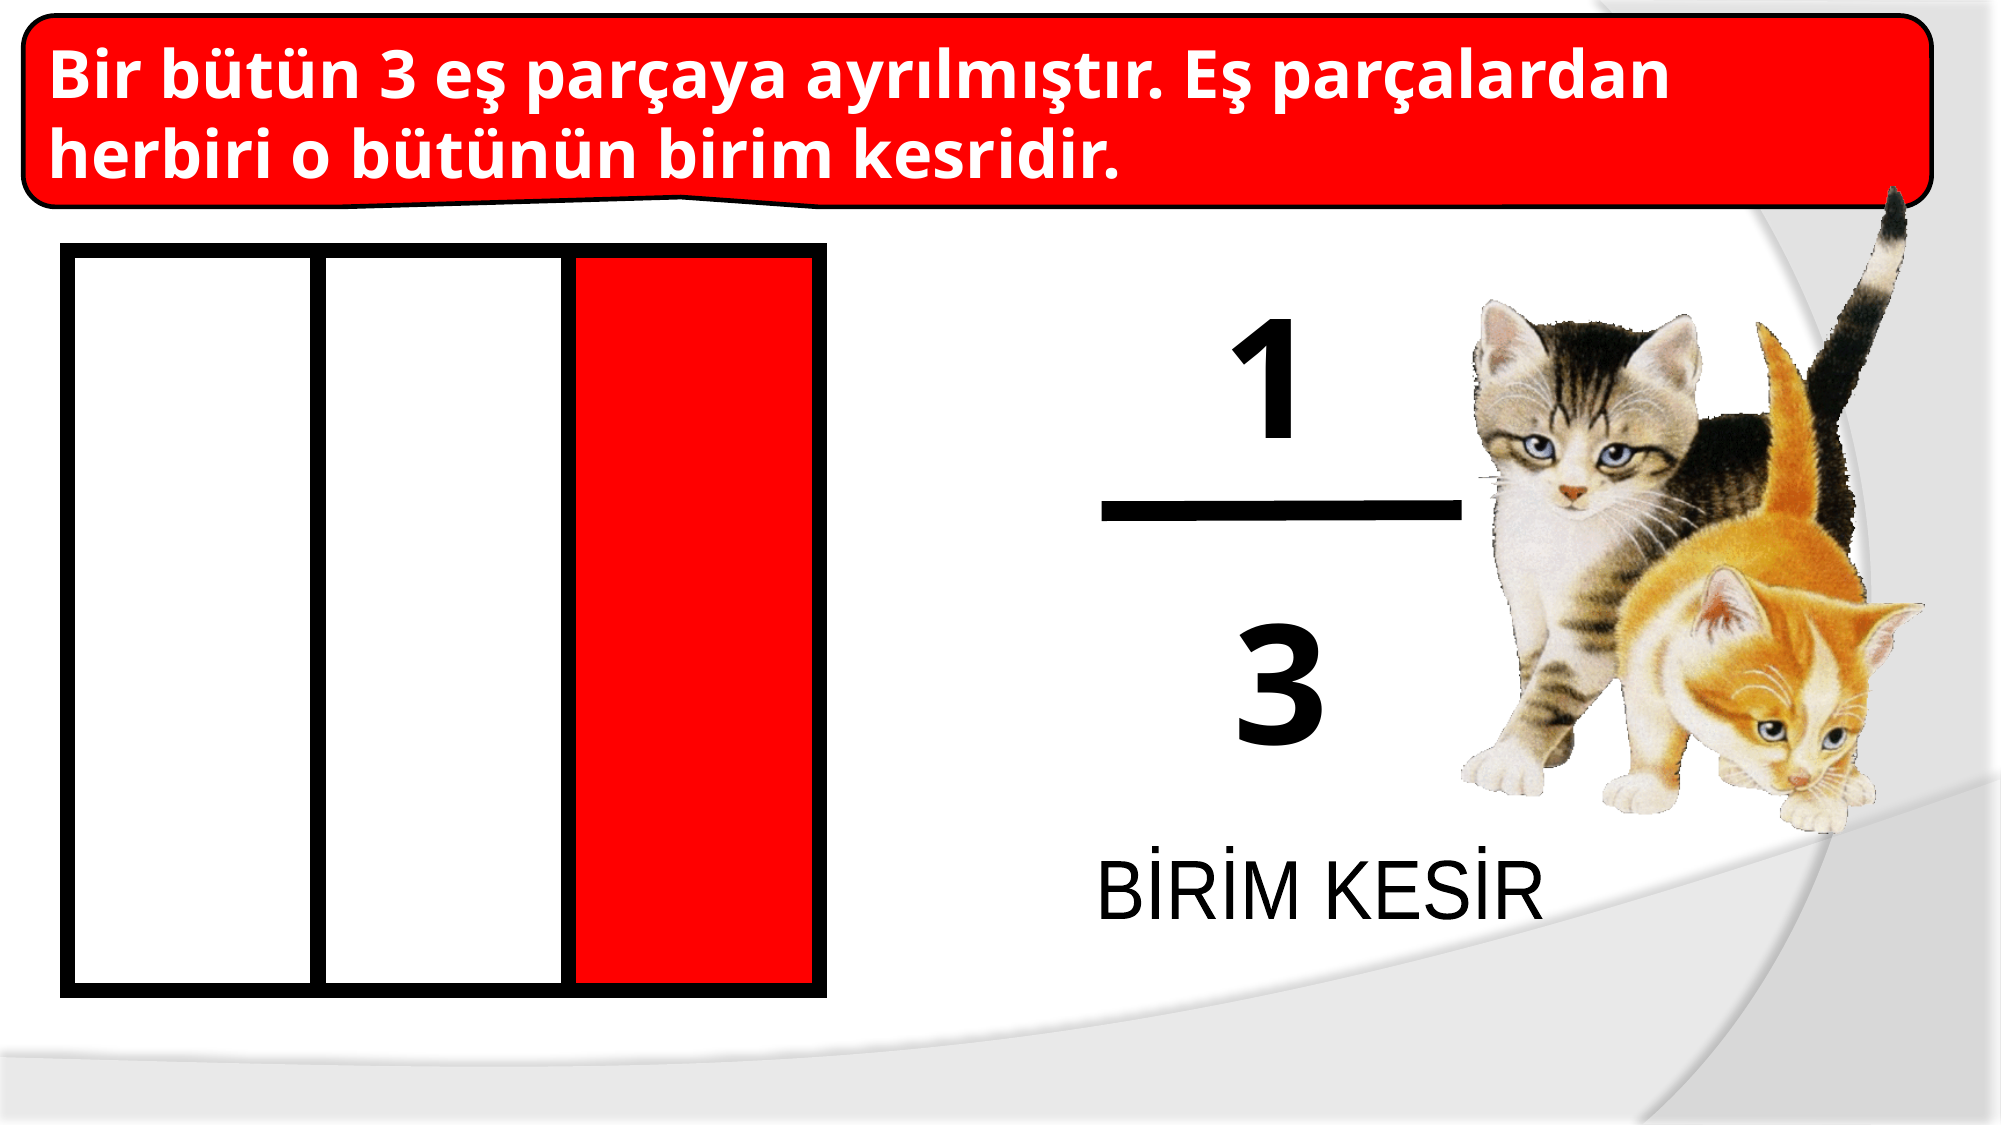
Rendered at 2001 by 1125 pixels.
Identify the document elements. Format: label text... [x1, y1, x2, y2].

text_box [66, 250, 821, 991]
text_box 3 [1181, 570, 1382, 786]
text_box Bir bütün 3 eş parçaya ayrılmıştır. Eş parçalardan herbiri o bütünün birim kesridir. [23, 15, 1932, 207]
text_box 1 [1170, 264, 1371, 480]
picture [1461, 186, 1925, 834]
